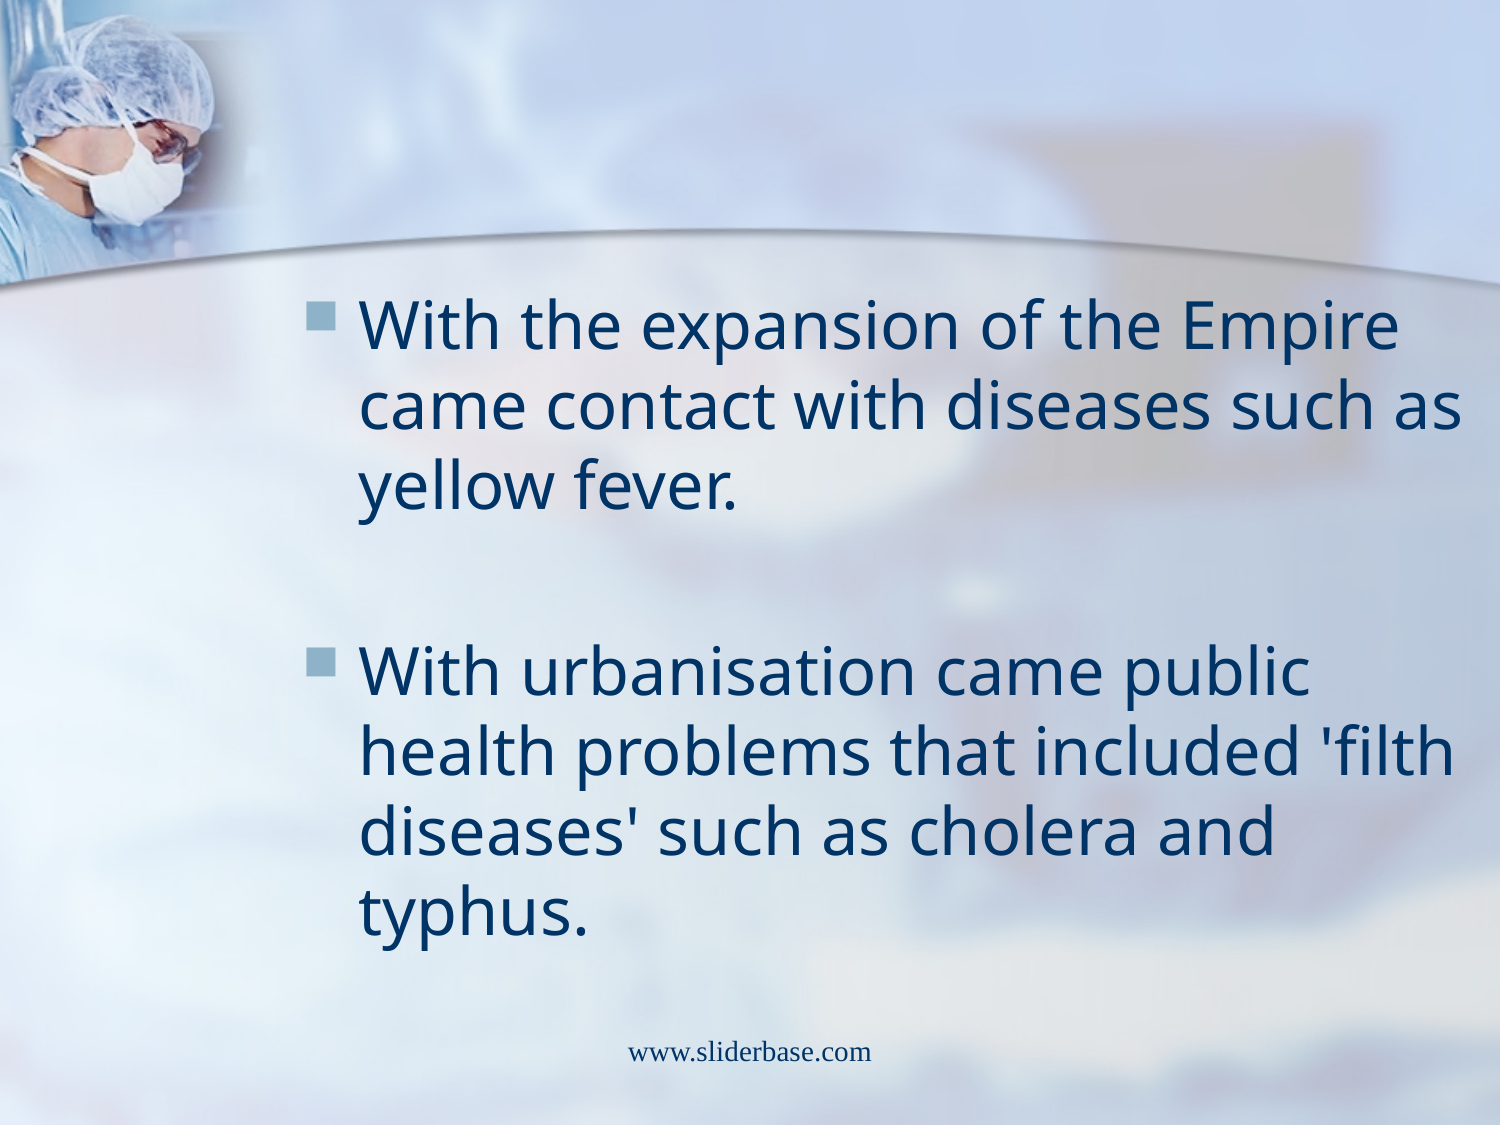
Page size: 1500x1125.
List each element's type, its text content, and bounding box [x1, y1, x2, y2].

list With the expansion of the Empire came contact with diseases such as yellow fever. With urbanisation came public health problems that included 'filth diseases' such as cholera and typhus. [287, 275, 1500, 1050]
picture [0, 0, 1500, 1125]
footer www.sliderbase.com [512, 1024, 988, 1103]
